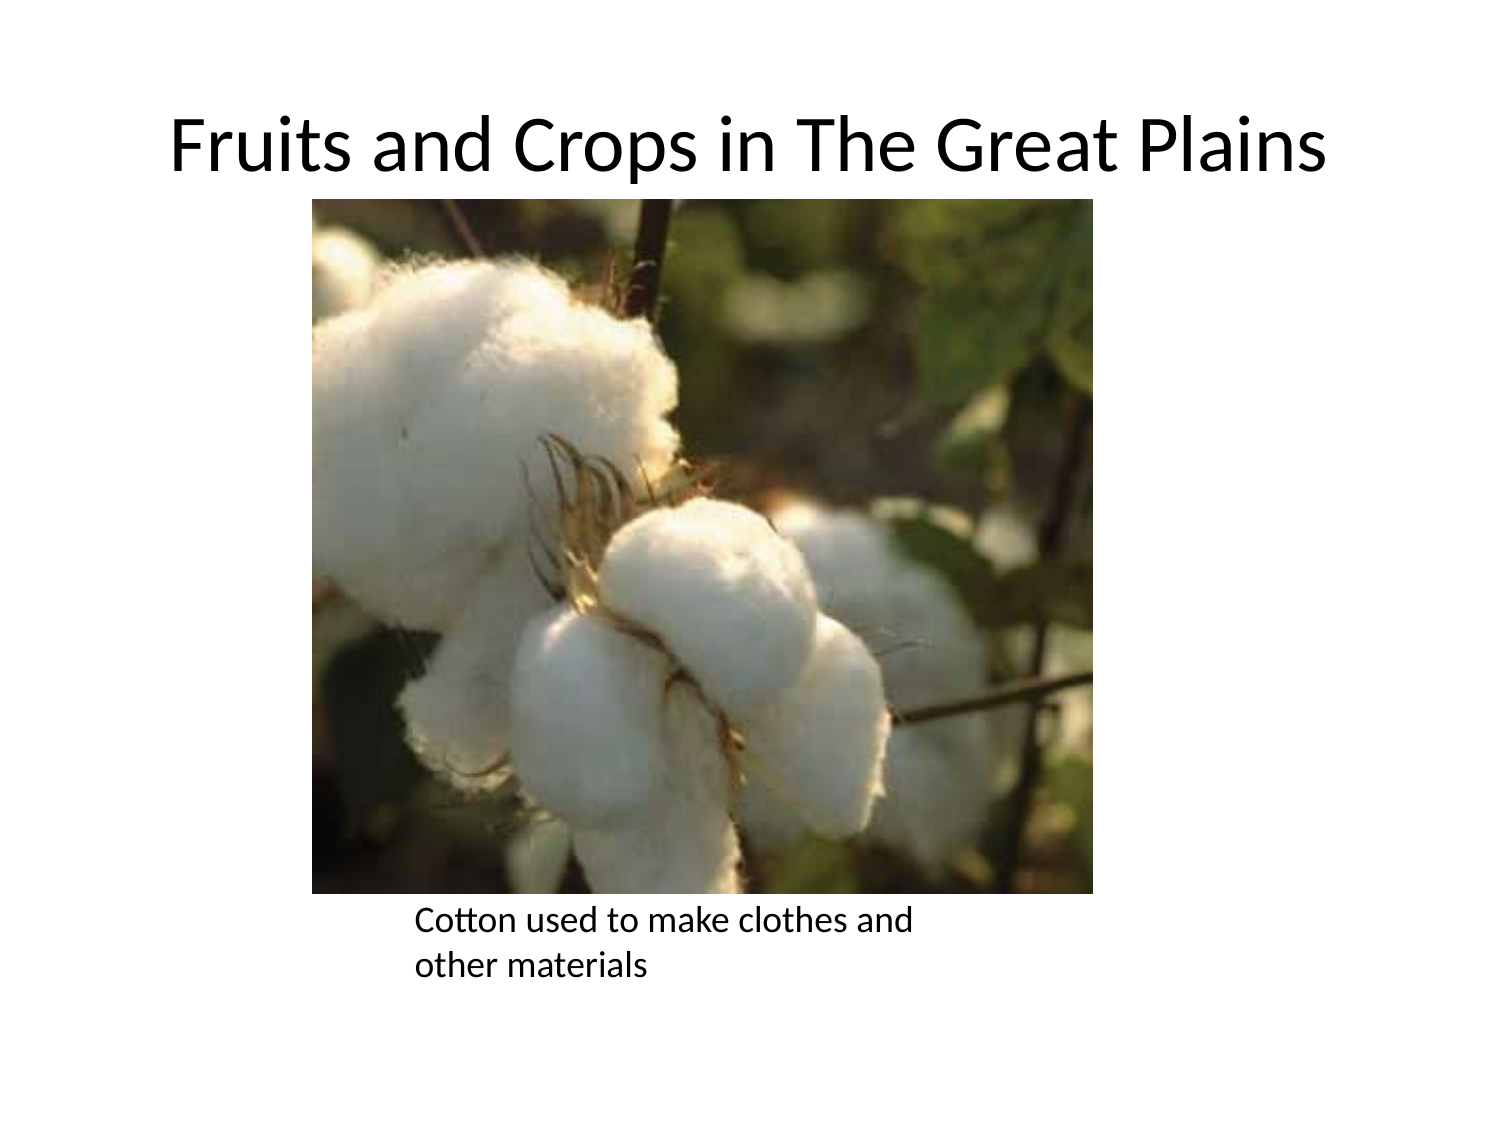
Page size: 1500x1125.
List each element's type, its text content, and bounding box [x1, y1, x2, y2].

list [312, 199, 1093, 894]
text_box Cotton used to make clothes and other materials [399, 902, 1000, 993]
title Fruits and Crops in The Great Plains [75, 45, 1425, 233]
